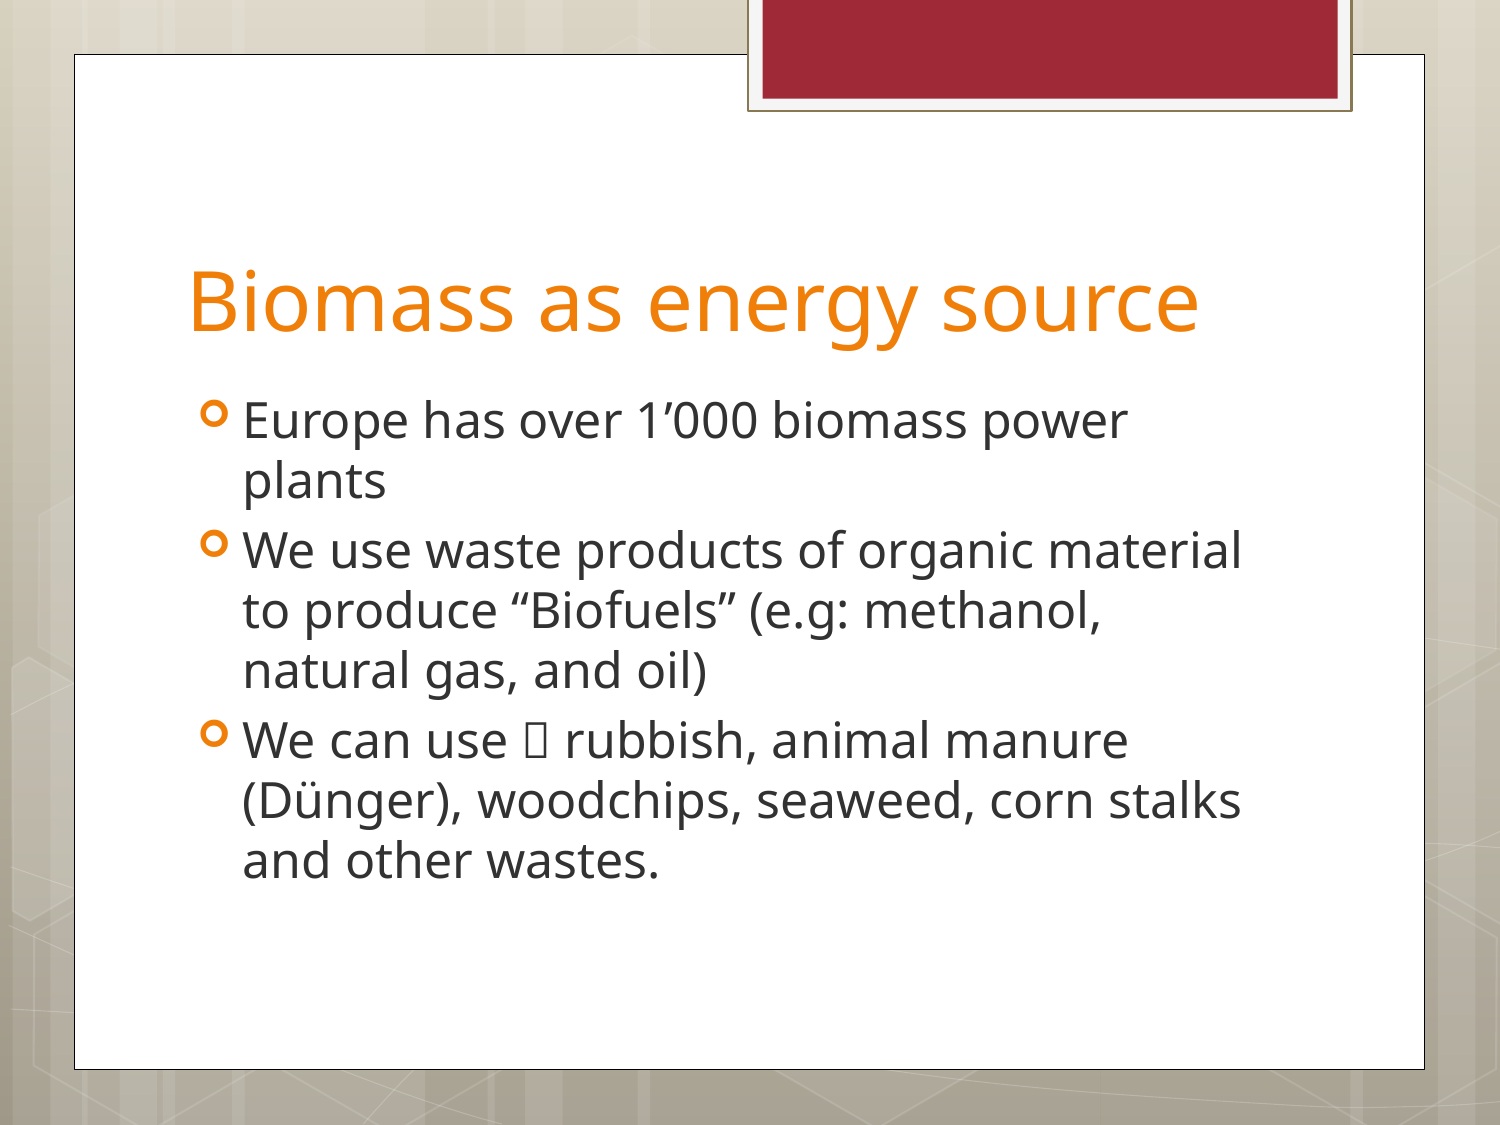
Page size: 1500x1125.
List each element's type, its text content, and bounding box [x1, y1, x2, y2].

title Biomass as energy source [171, 168, 1324, 357]
list Europe has over 1’000 biomass power plants We use waste products of organic material to produce “Biofuels” (e.g: methanol, natural gas, and oil) We can use  rubbish, animal manure (Dünger), woodchips, seaweed, corn stalks and other wastes. [171, 381, 1283, 957]
